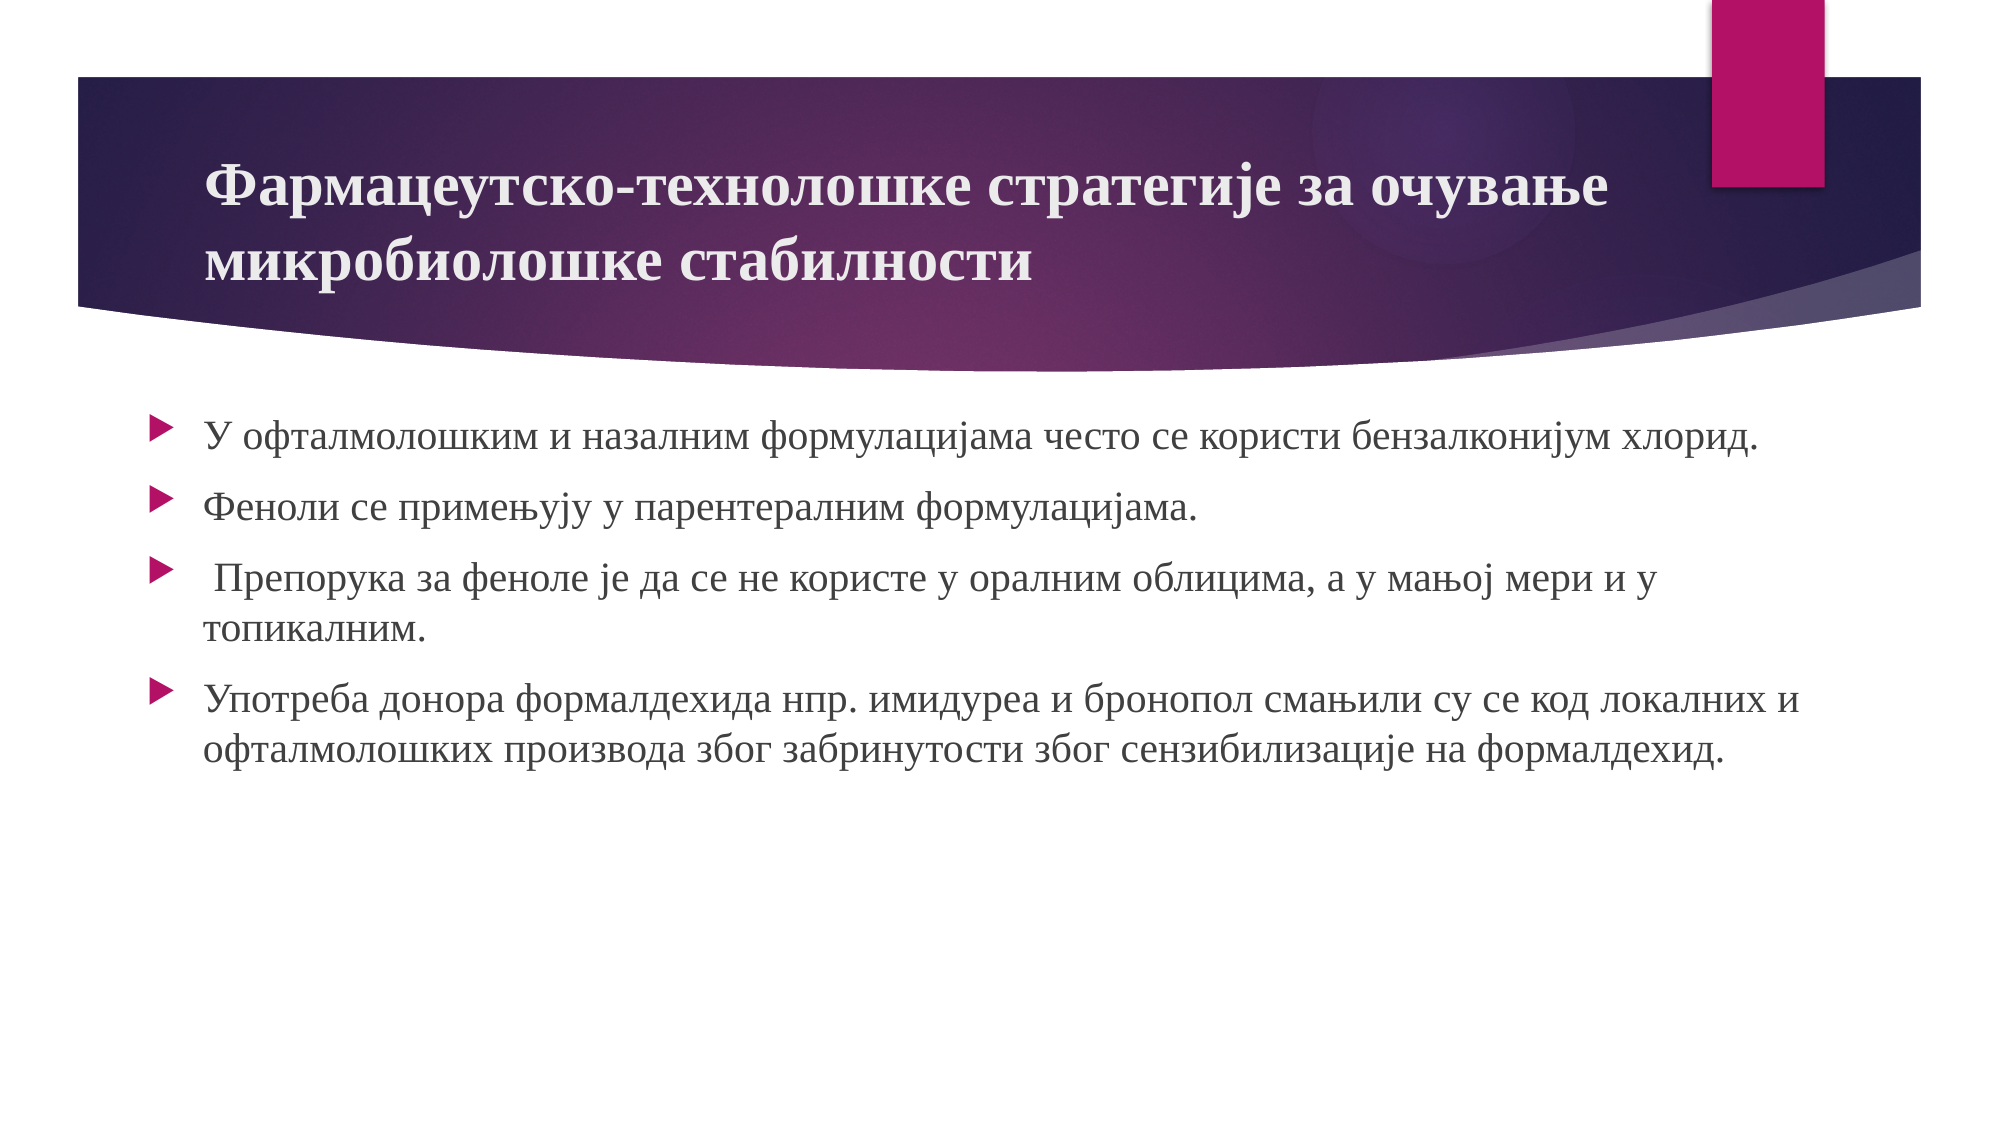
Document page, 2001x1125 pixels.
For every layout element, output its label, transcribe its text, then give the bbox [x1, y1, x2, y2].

list У офталмолошким и назалним формулацијама често се користи бензалконијум хлорид. Феноли се примењују у парентералним формулацијама. Препорука за феноле је да се не користе у оралним облицима, а у мањој мери и у топикалним. Употреба донора формалдехида нпр. имидуреа и бронопол смањили су се код локалних и офталмолошких производа због забринутости због сензибилизације на формалдехид. [131, 400, 1832, 1097]
title Фармацеутско-технолошке стратегије за очување микробиолошке стабилности [189, 159, 1627, 276]
